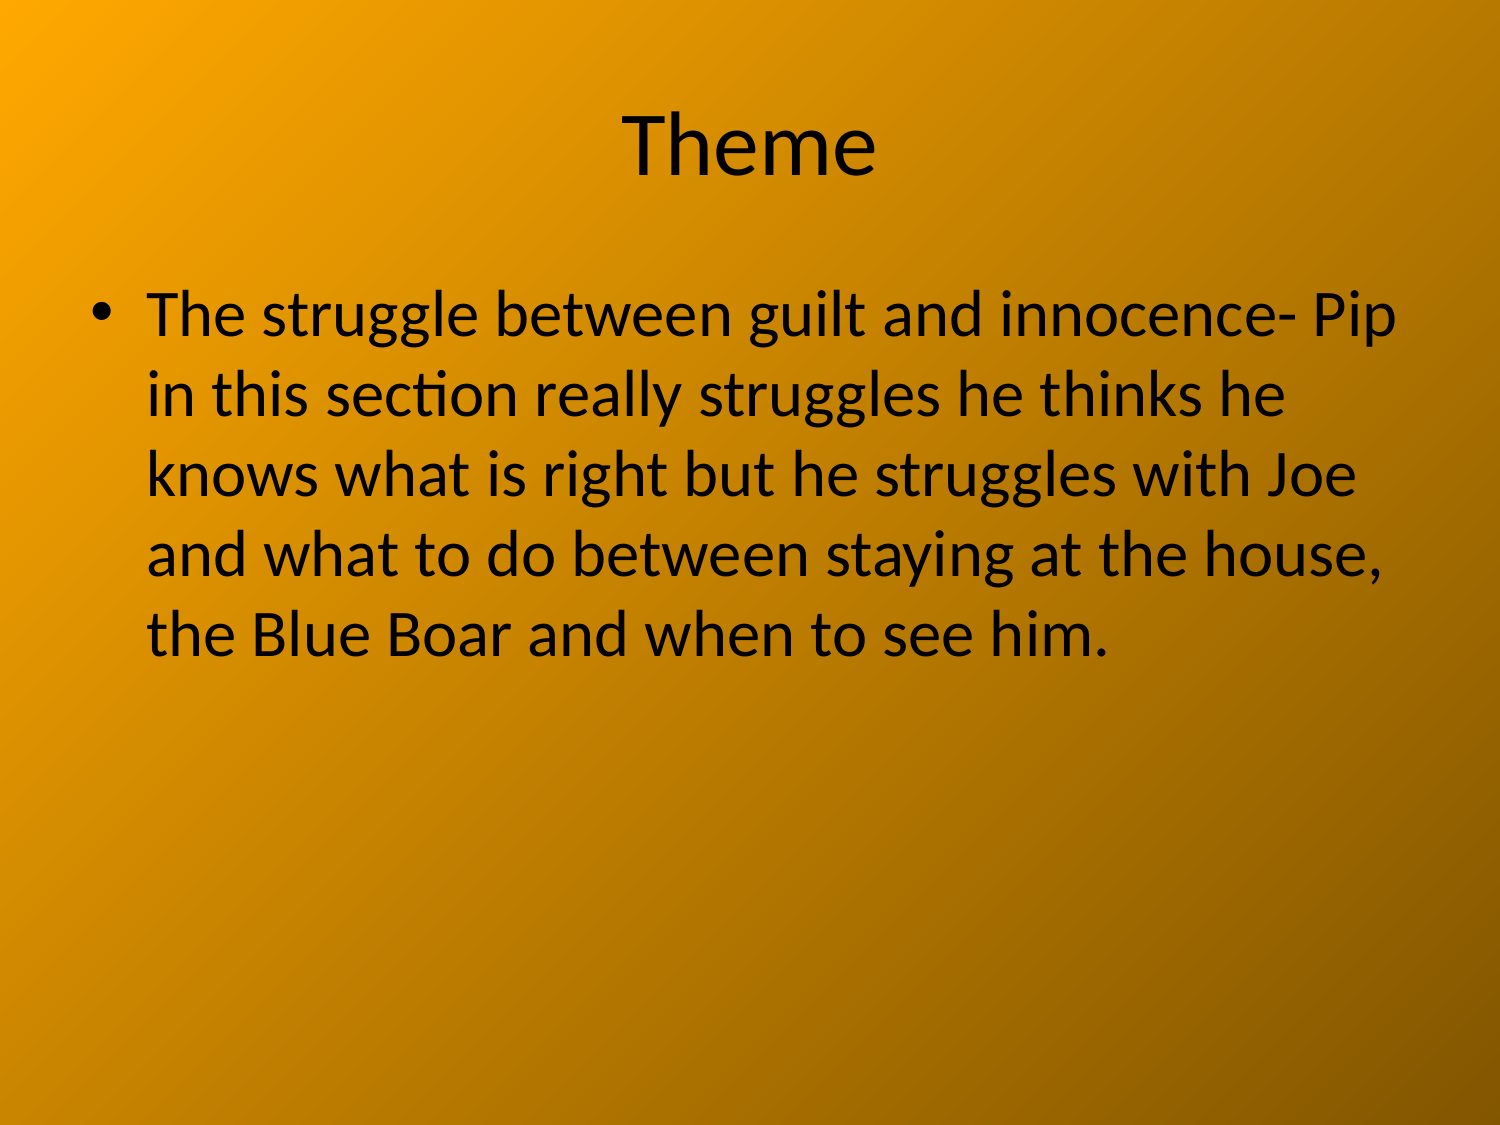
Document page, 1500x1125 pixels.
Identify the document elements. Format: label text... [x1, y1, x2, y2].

list The struggle between guilt and innocence- Pip in this section really struggles he thinks he knows what is right but he struggles with Joe and what to do between staying at the house, the Blue Boar and when to see him. [74, 262, 1426, 1006]
title Theme [74, 44, 1426, 233]
